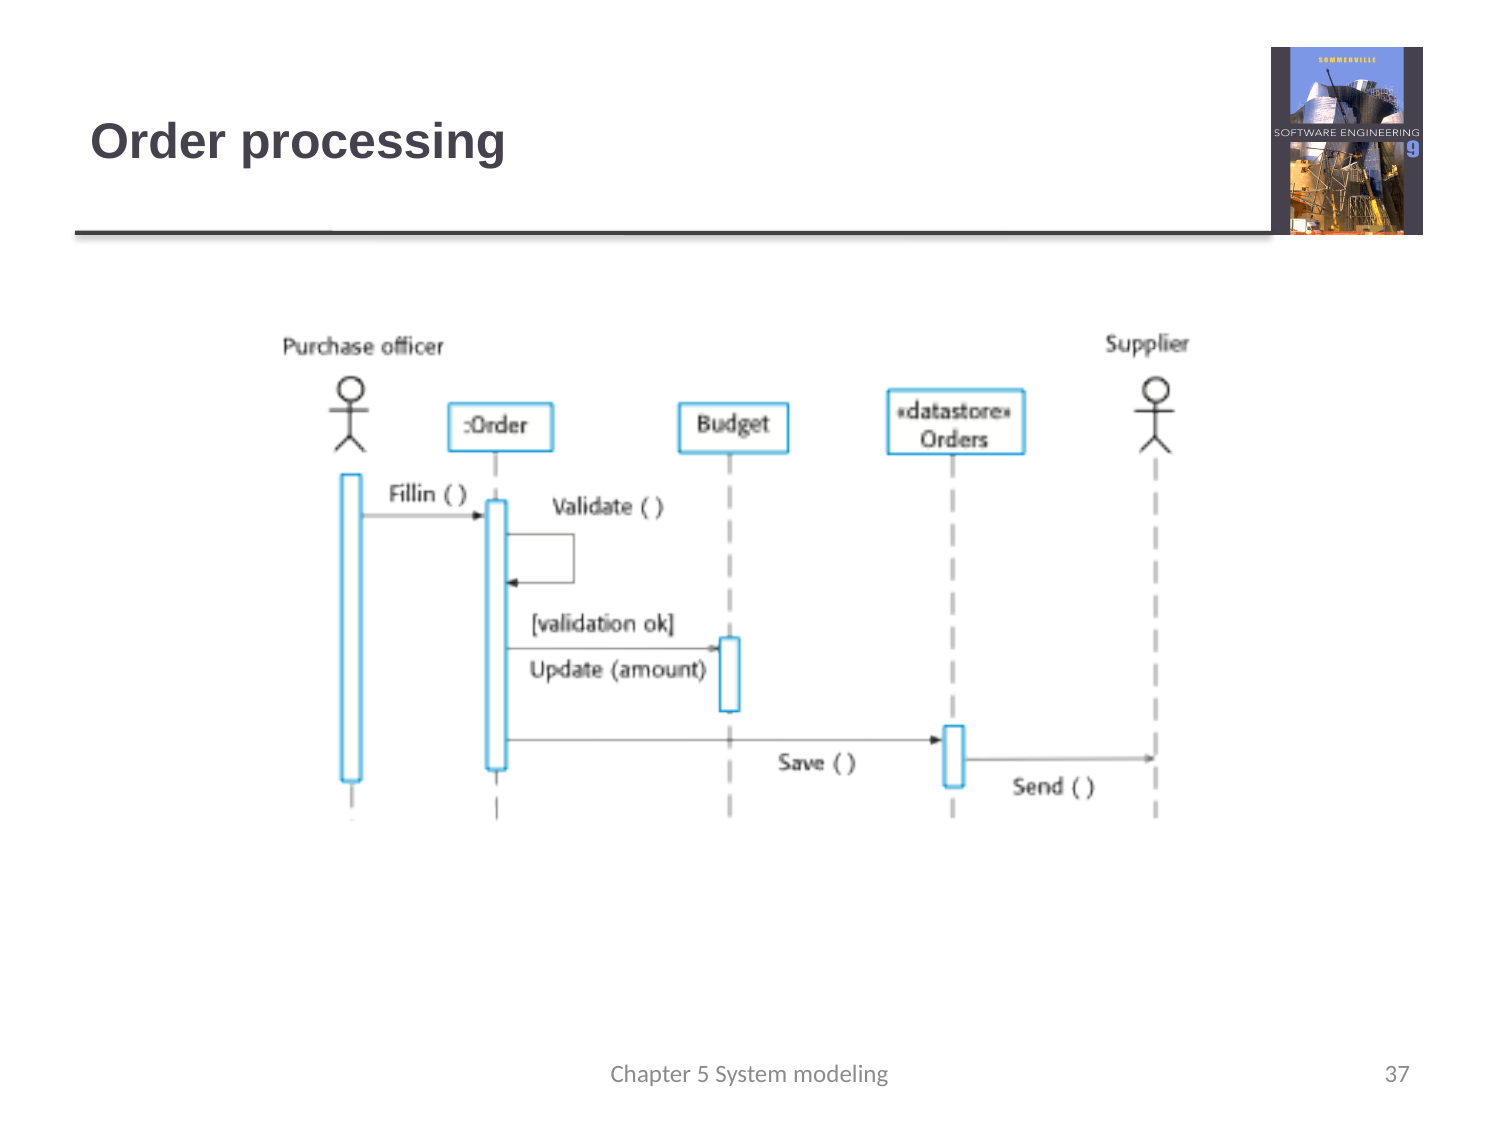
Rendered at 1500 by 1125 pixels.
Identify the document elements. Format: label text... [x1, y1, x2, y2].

slide_number 37 [1074, 1042, 1425, 1103]
footer Chapter 5 System modeling [512, 1042, 988, 1103]
title Order processing [74, 44, 1272, 233]
picture [278, 327, 1251, 972]
picture [1272, 47, 1423, 235]
